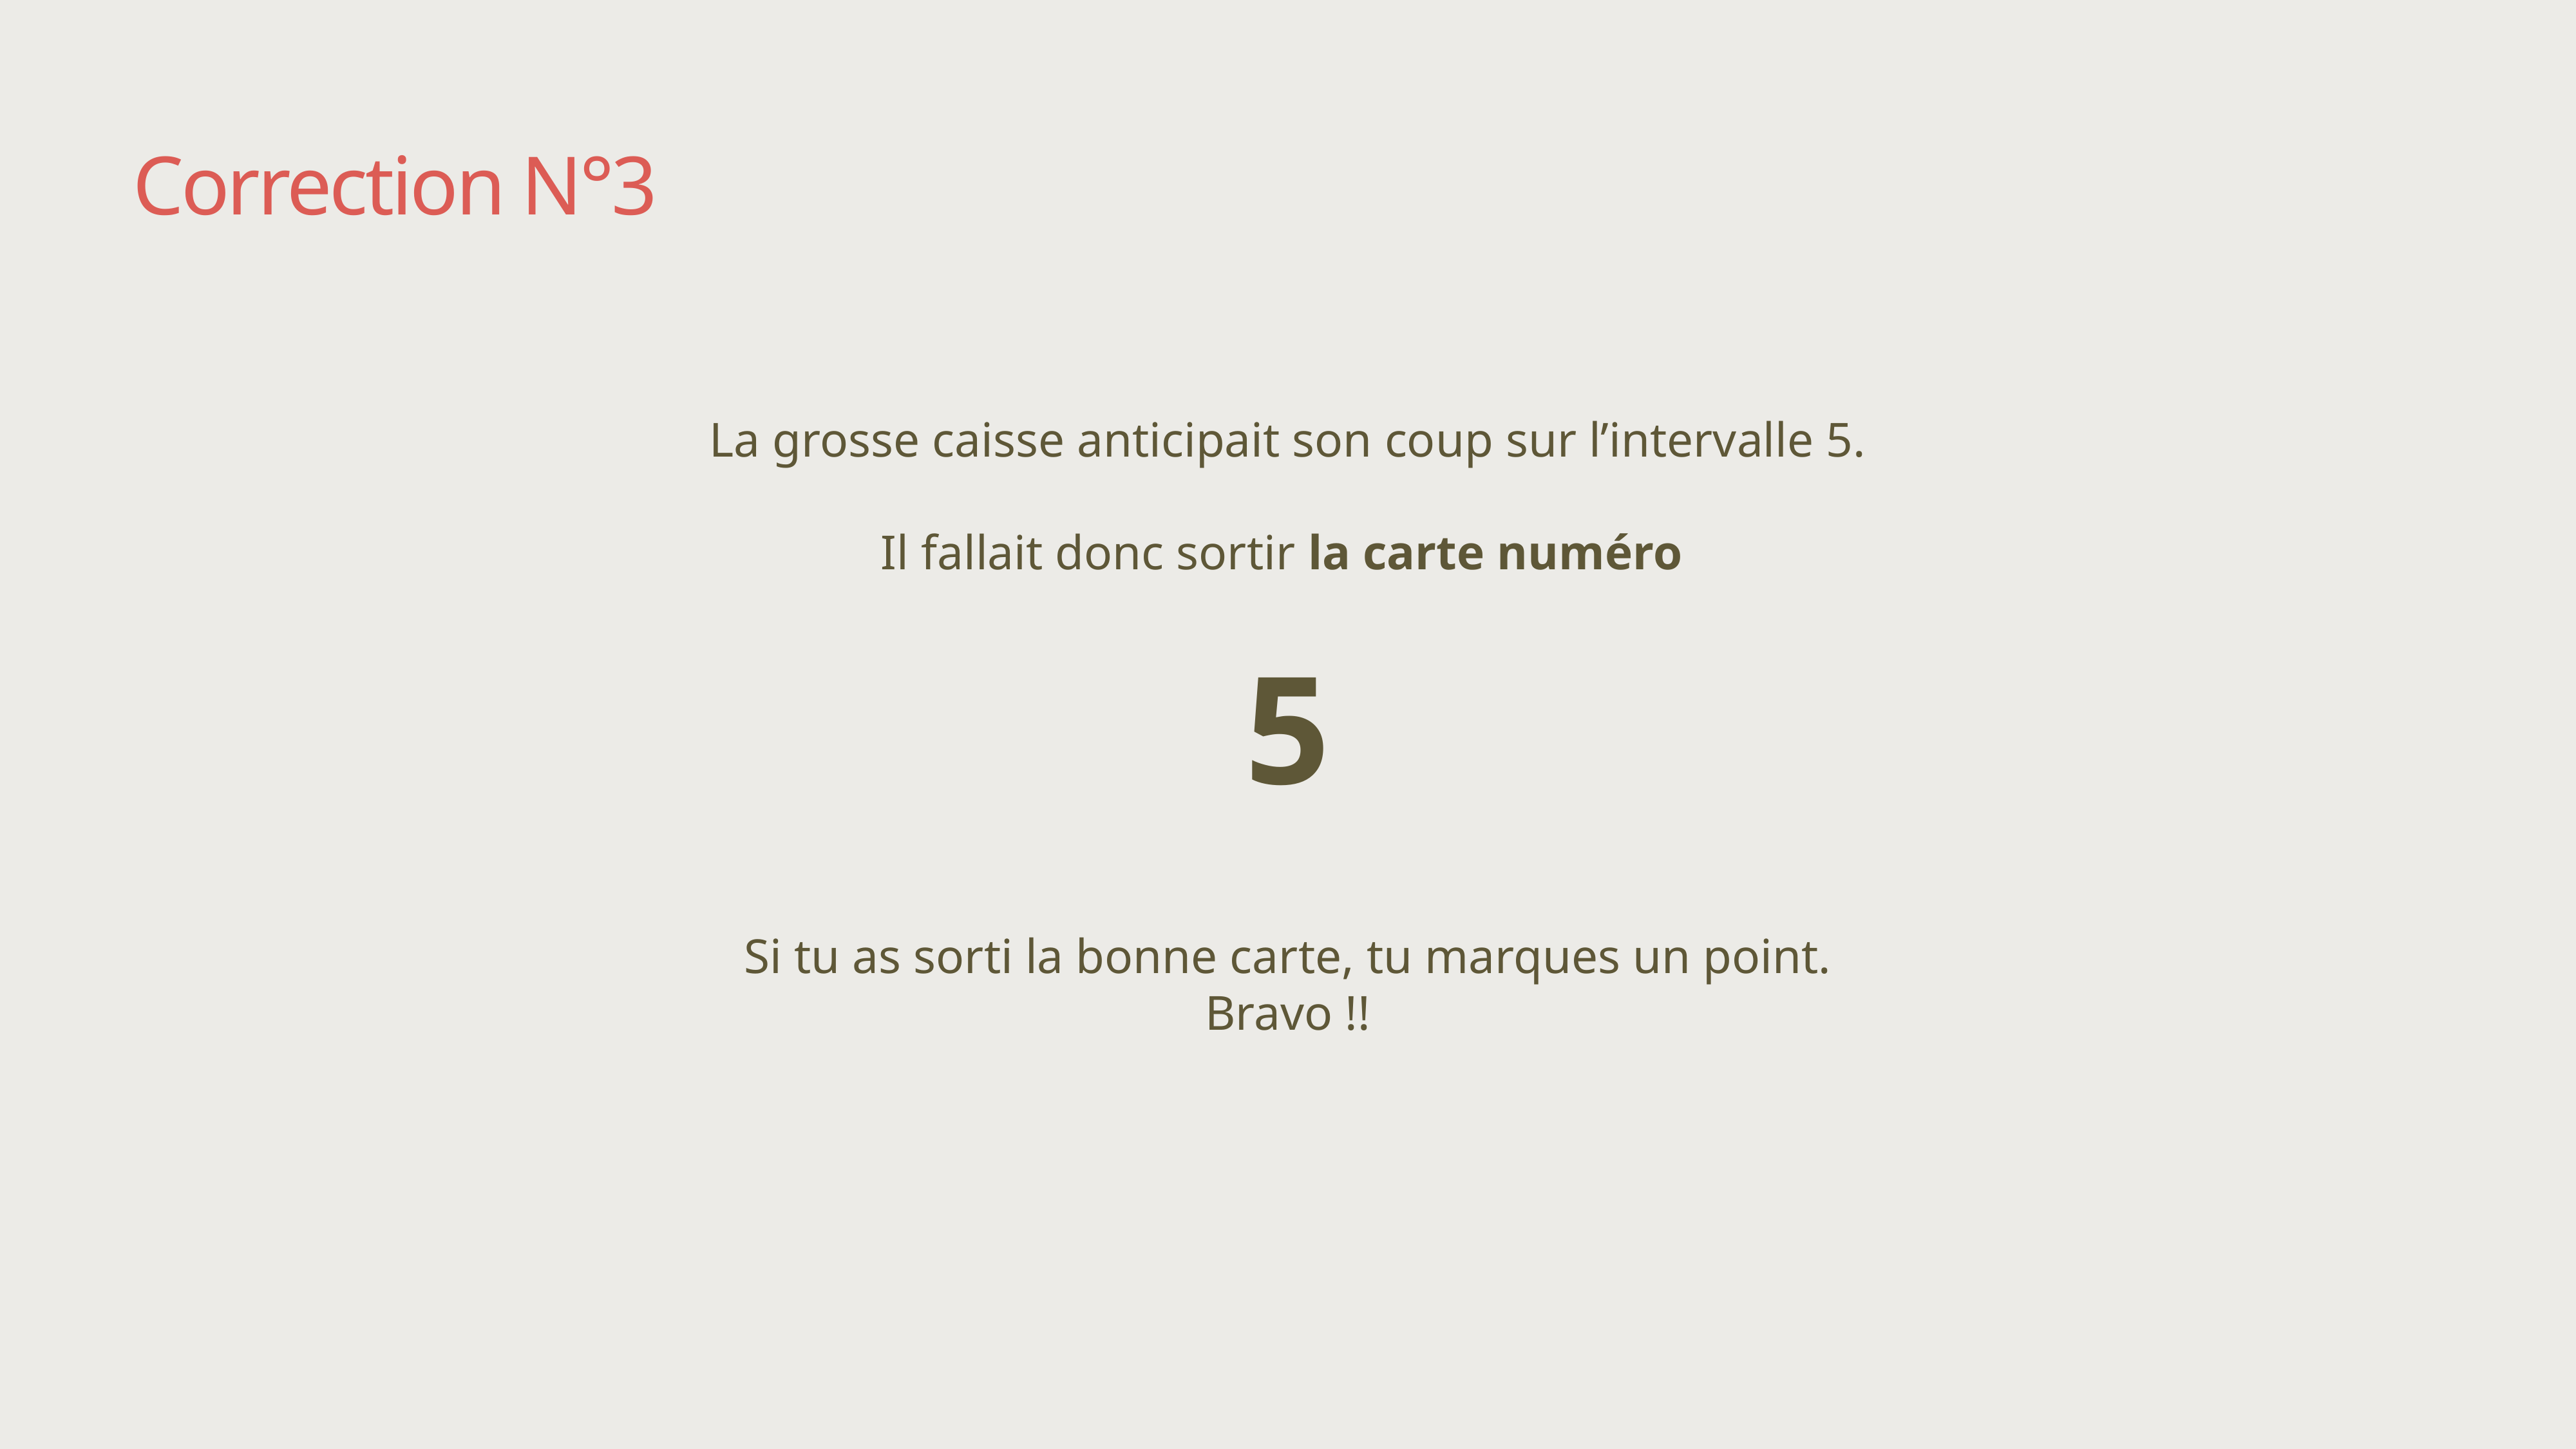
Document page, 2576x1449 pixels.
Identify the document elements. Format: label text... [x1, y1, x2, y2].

text_box La grosse caisse anticipait son coup sur l’intervalle 5. Il fallait donc sortir la carte numéro 5 Si tu as sorti la bonne carte, tu marques un point. Bravo !! [688, 404, 1888, 1045]
title Correction N°3 [127, 111, 2449, 236]
